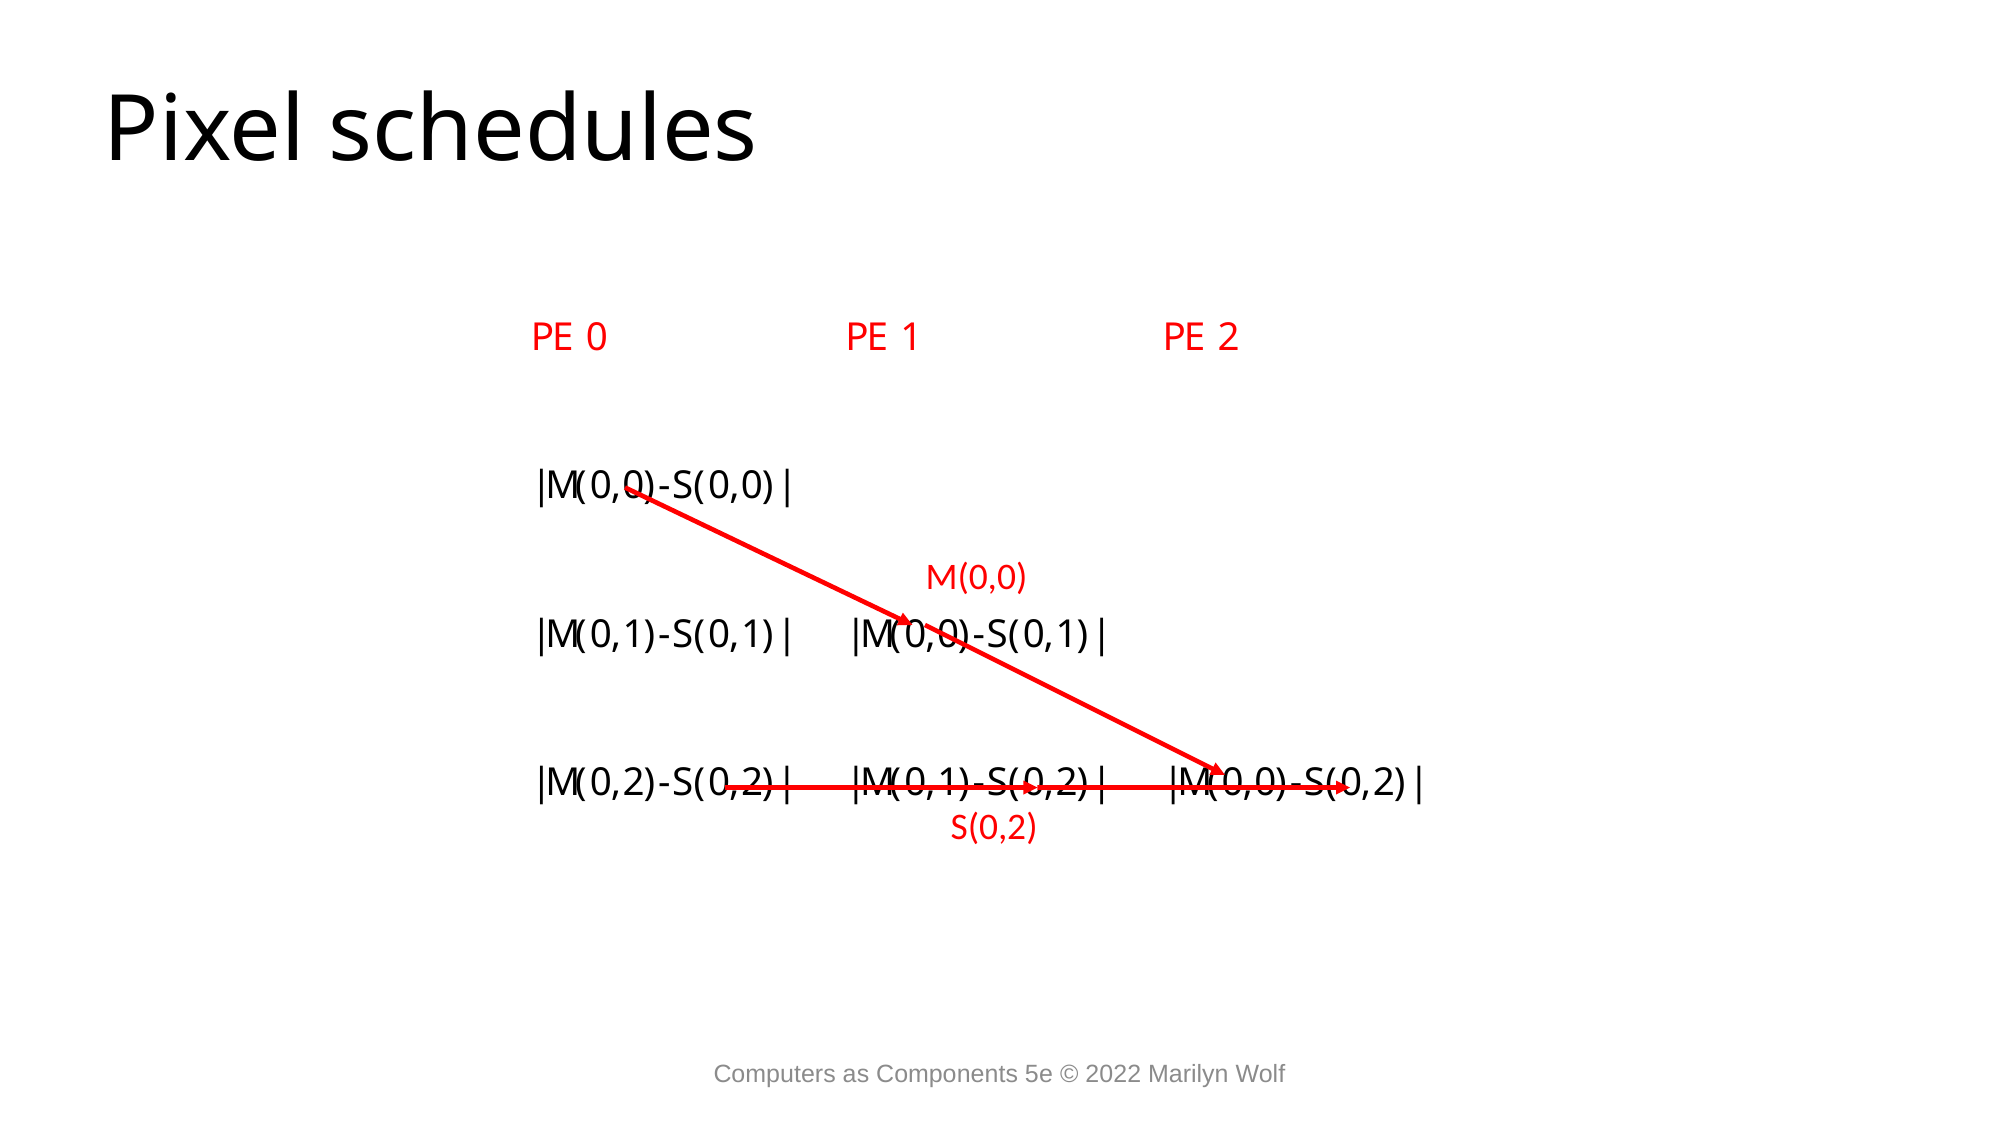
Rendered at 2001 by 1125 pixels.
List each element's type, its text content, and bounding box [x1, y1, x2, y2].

title Pixel schedules [88, 37, 1789, 225]
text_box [624, 487, 1225, 775]
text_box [724, 787, 1350, 855]
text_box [511, 309, 1480, 994]
footer Computers as Components 5e © 2022 Marilyn Wolf [662, 1042, 1338, 1103]
